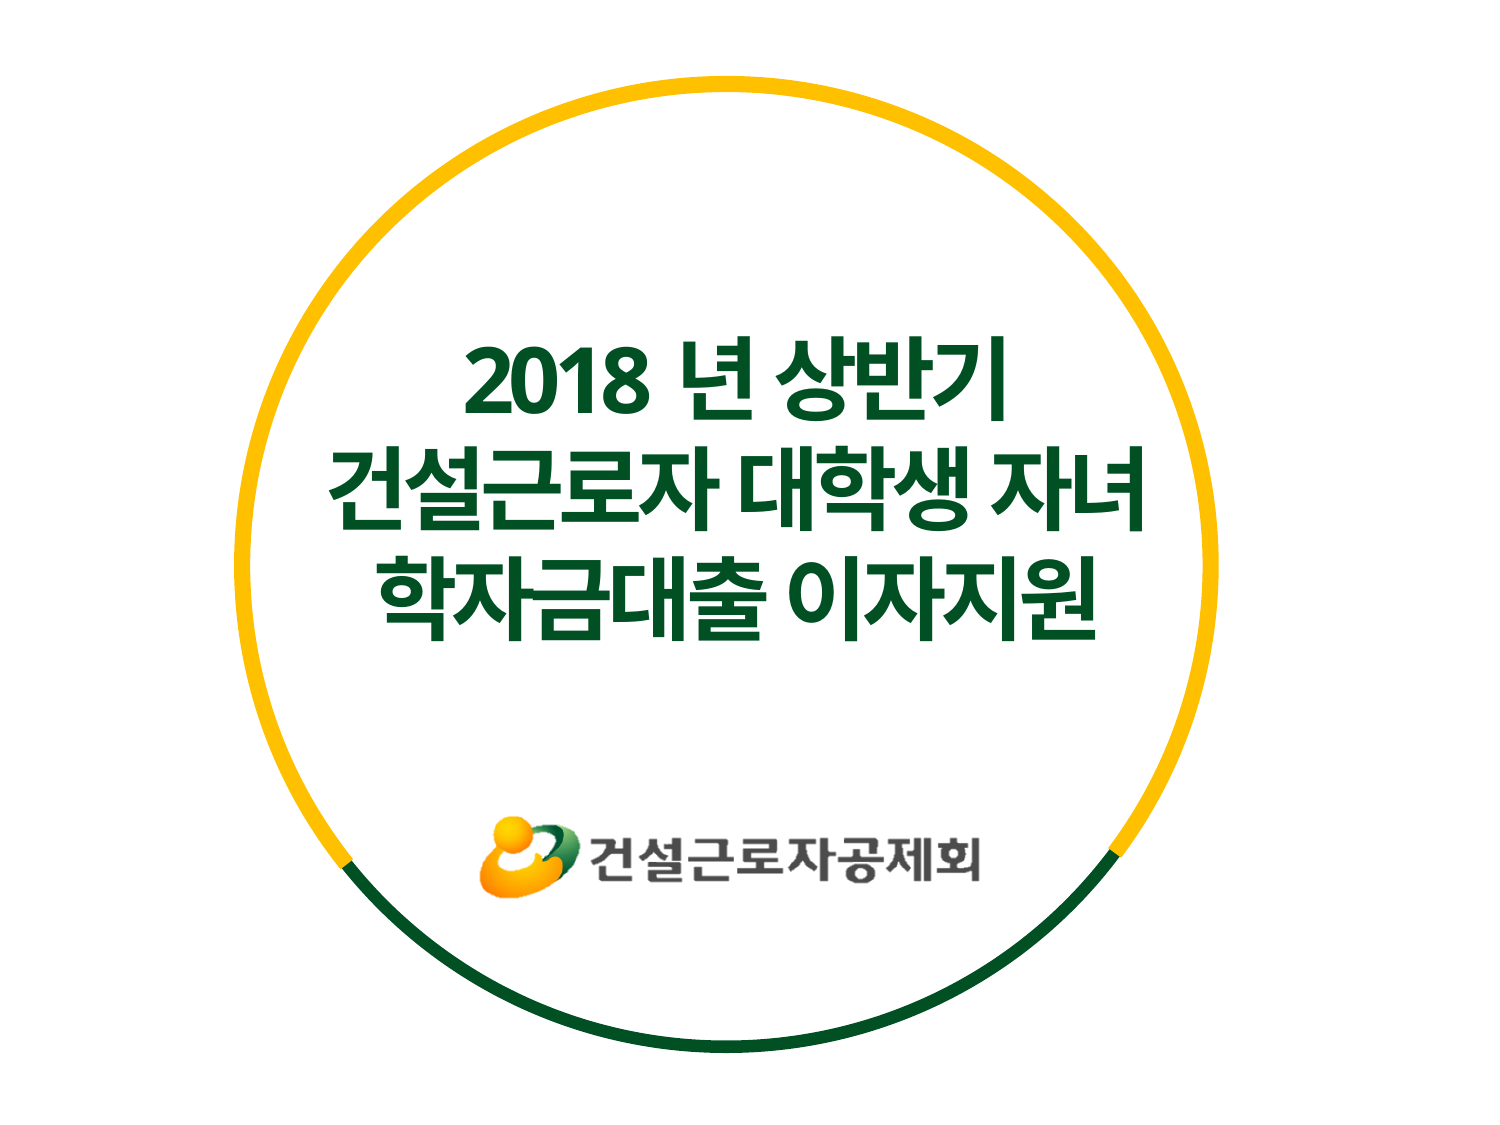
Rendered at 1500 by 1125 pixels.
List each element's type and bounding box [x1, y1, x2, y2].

text_box [241, 83, 1211, 1048]
